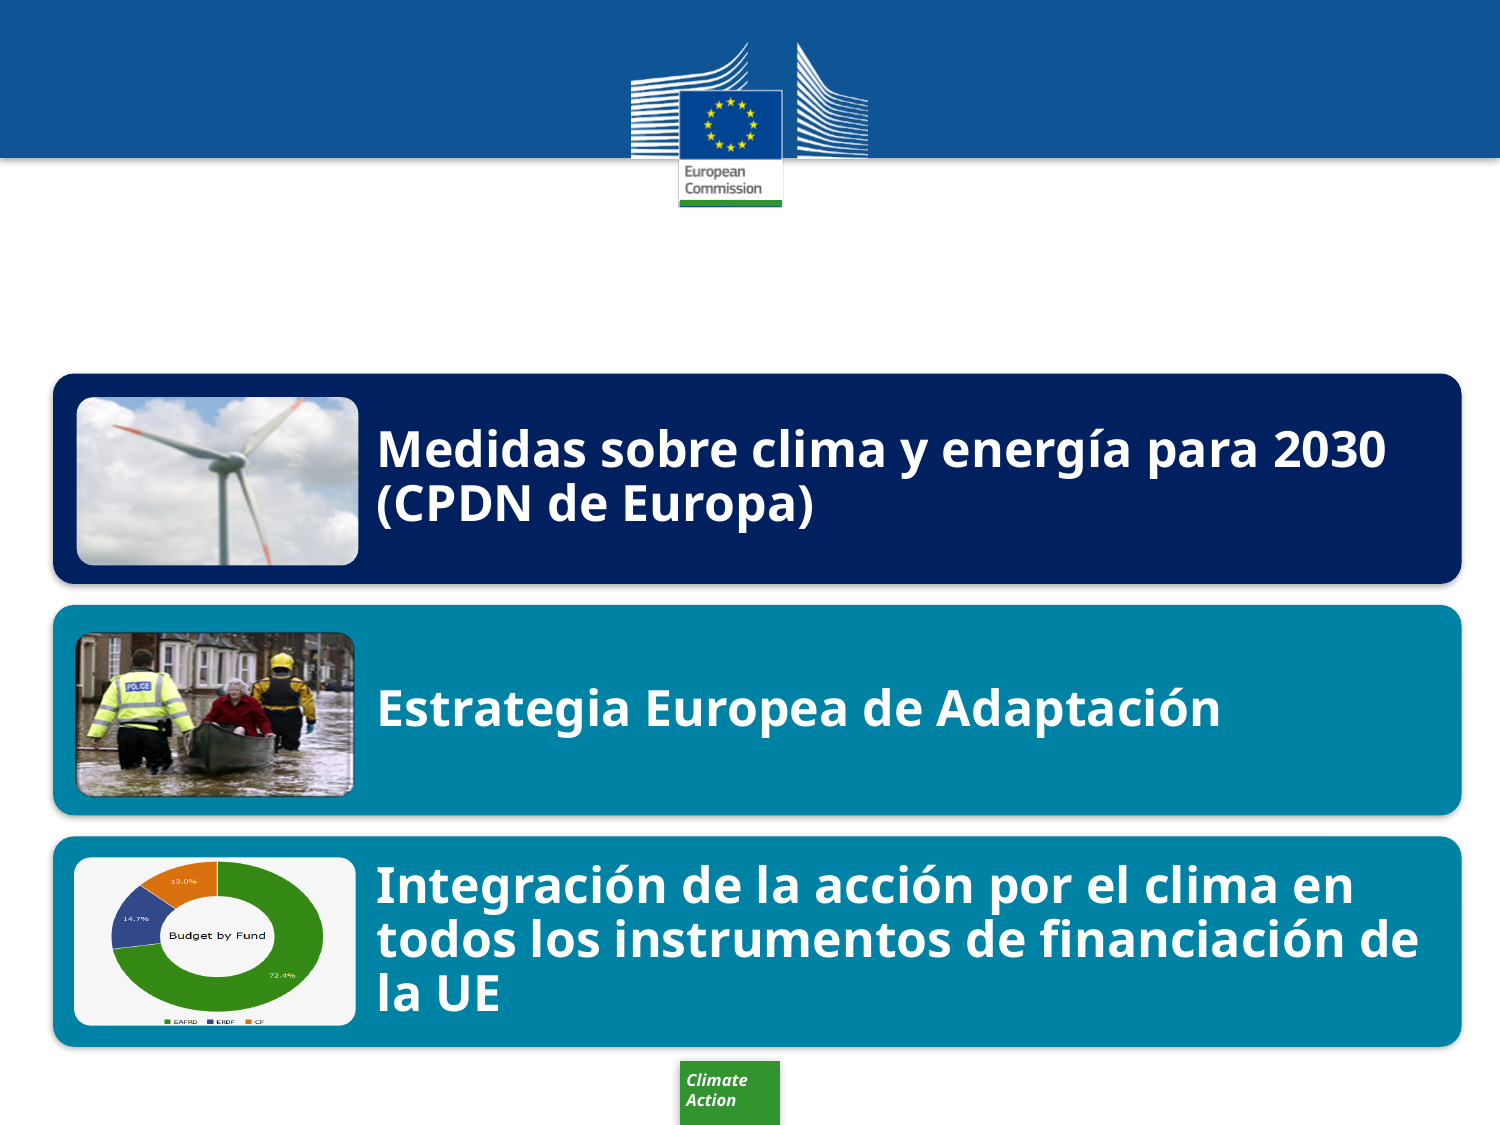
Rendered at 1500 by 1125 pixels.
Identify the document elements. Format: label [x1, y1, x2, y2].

picture [631, 42, 868, 208]
text_box [52, 373, 1462, 1048]
